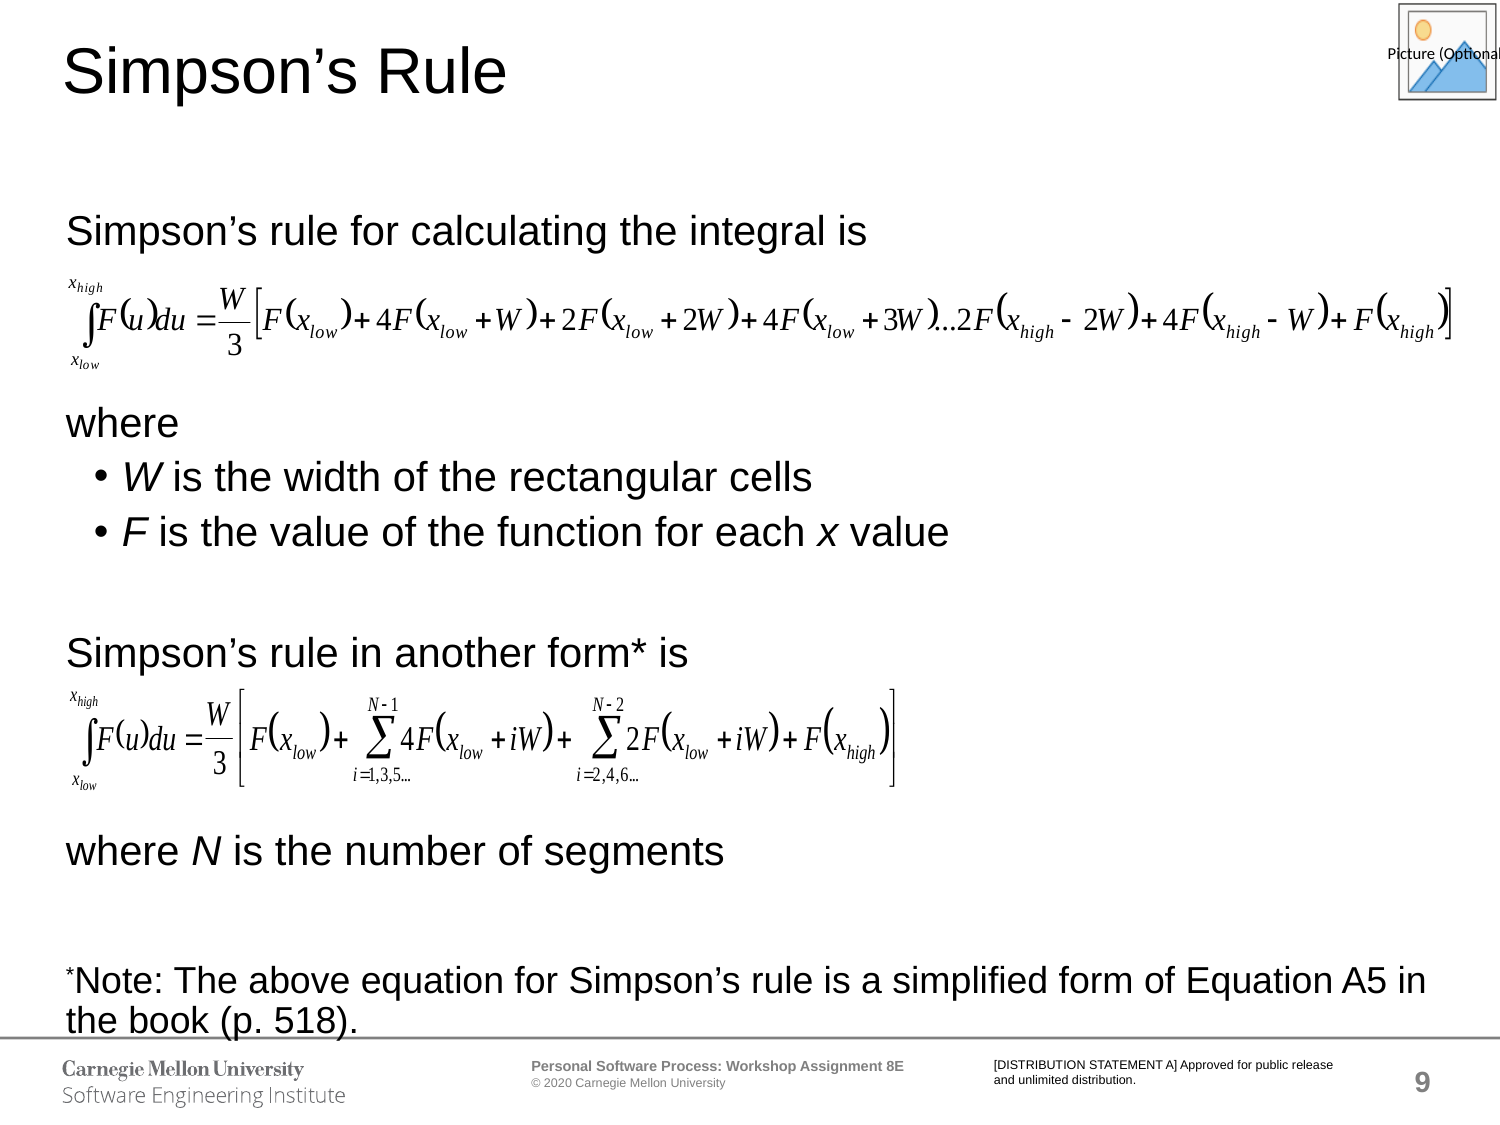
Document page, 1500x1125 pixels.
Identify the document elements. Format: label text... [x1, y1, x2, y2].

list Simpson’s rule for calculating the integral is where W is the width of the rectangular cells F is the value of the function for each x value Simpson’s rule in another form* is where N is the number of segments *Note: The above equation for Simpson’s rule is a simplified form of Equation A5 in the book (p. 518). [65, 376, 1435, 1009]
picture [1394, 0, 1500, 105]
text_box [65, 678, 904, 797]
title Simpson’s Rule [62, 37, 1338, 182]
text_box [62, 268, 1457, 376]
list Simpson’s rule for calculating the integral is where W is the width of the rectangular cells F is the value of the function for each x value Simpson’s rule in another form* is where N is the number of segments *Note: The above equation for Simpson’s rule is a simplified form of Equation A5 in the book (p. 518). [65, 209, 1435, 268]
